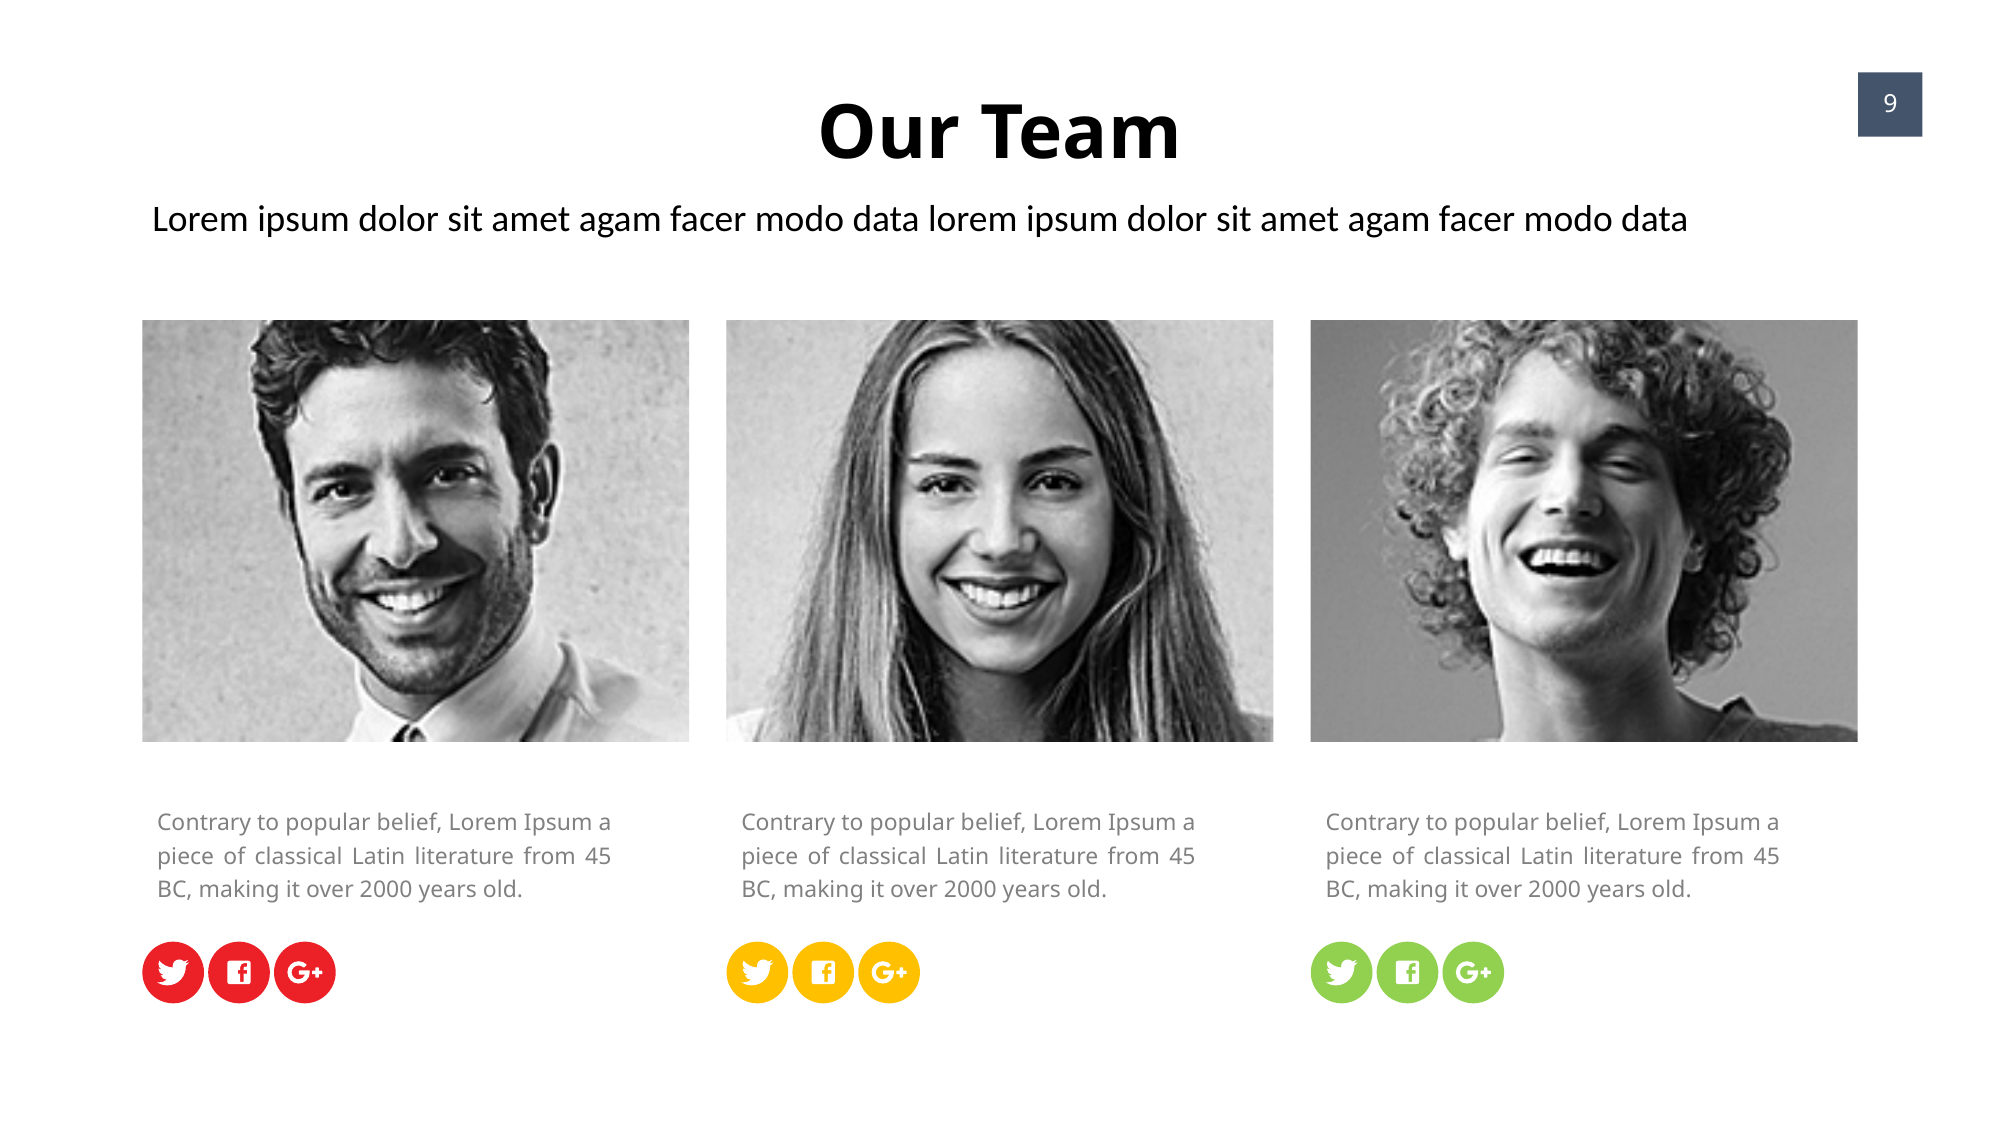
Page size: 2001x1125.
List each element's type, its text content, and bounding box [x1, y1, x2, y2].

subtitle Lorem ipsum dolor sit amet agam facer modo data lorem ipsum dolor sit amet agam facer modo data [137, 186, 1863, 227]
picture [726, 320, 1274, 742]
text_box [142, 941, 336, 1004]
title Our Team [137, 78, 1863, 186]
picture [1310, 320, 1858, 742]
text_box Contrary to popular belief, Lorem Ipsum a piece of classical Latin literature from 45 BC, making it over 2000 years old. [1310, 794, 1796, 910]
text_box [726, 941, 920, 1004]
text_box Contrary to popular belief, Lorem Ipsum a piece of classical Latin literature from 45 BC, making it over 2000 years old. [142, 794, 627, 910]
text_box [1310, 941, 1505, 1004]
picture [142, 320, 690, 742]
slide_number 9 [1863, 78, 1927, 130]
text_box Contrary to popular belief, Lorem Ipsum a piece of classical Latin literature from 45 BC, making it over 2000 years old. [726, 794, 1212, 910]
